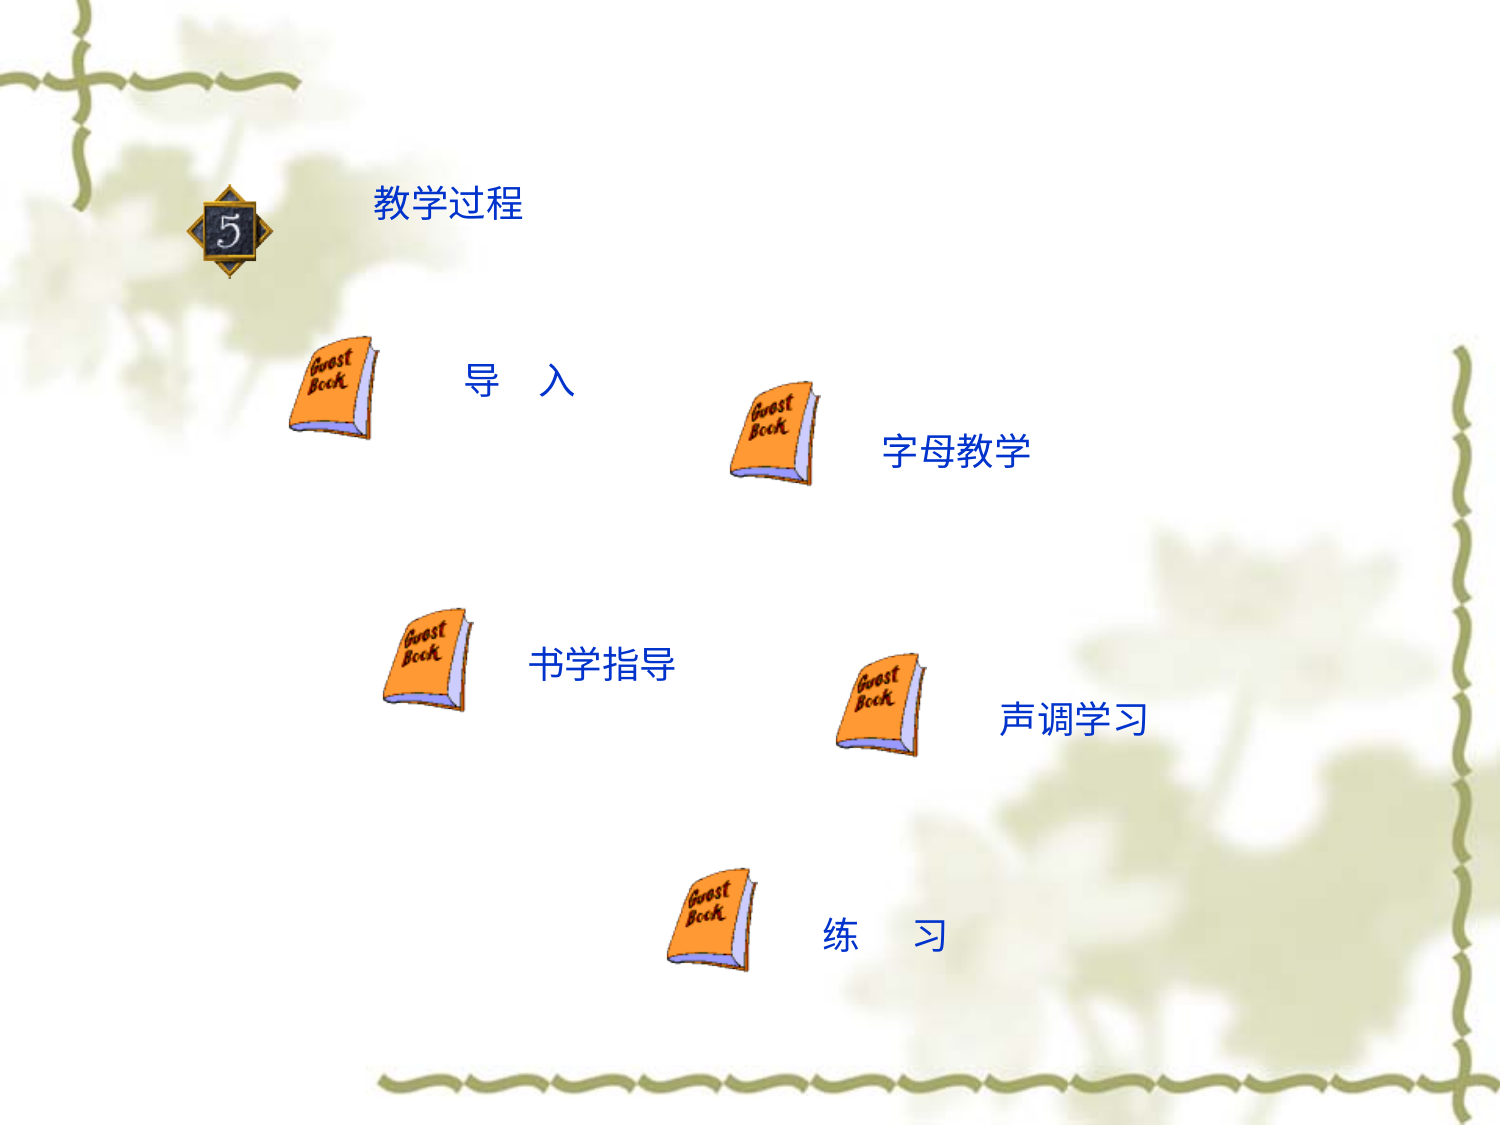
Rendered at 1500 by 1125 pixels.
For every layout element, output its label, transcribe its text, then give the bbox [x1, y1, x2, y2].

text_box 教学过程 [218, 172, 680, 233]
text_box 书学指导 [480, 633, 774, 693]
picture [0, 0, 1500, 1125]
text_box 练 习 [763, 904, 1046, 965]
text_box 导 入 [383, 349, 762, 410]
text_box 字母教学 [827, 420, 1129, 481]
text_box 声调学习 [933, 688, 1235, 748]
